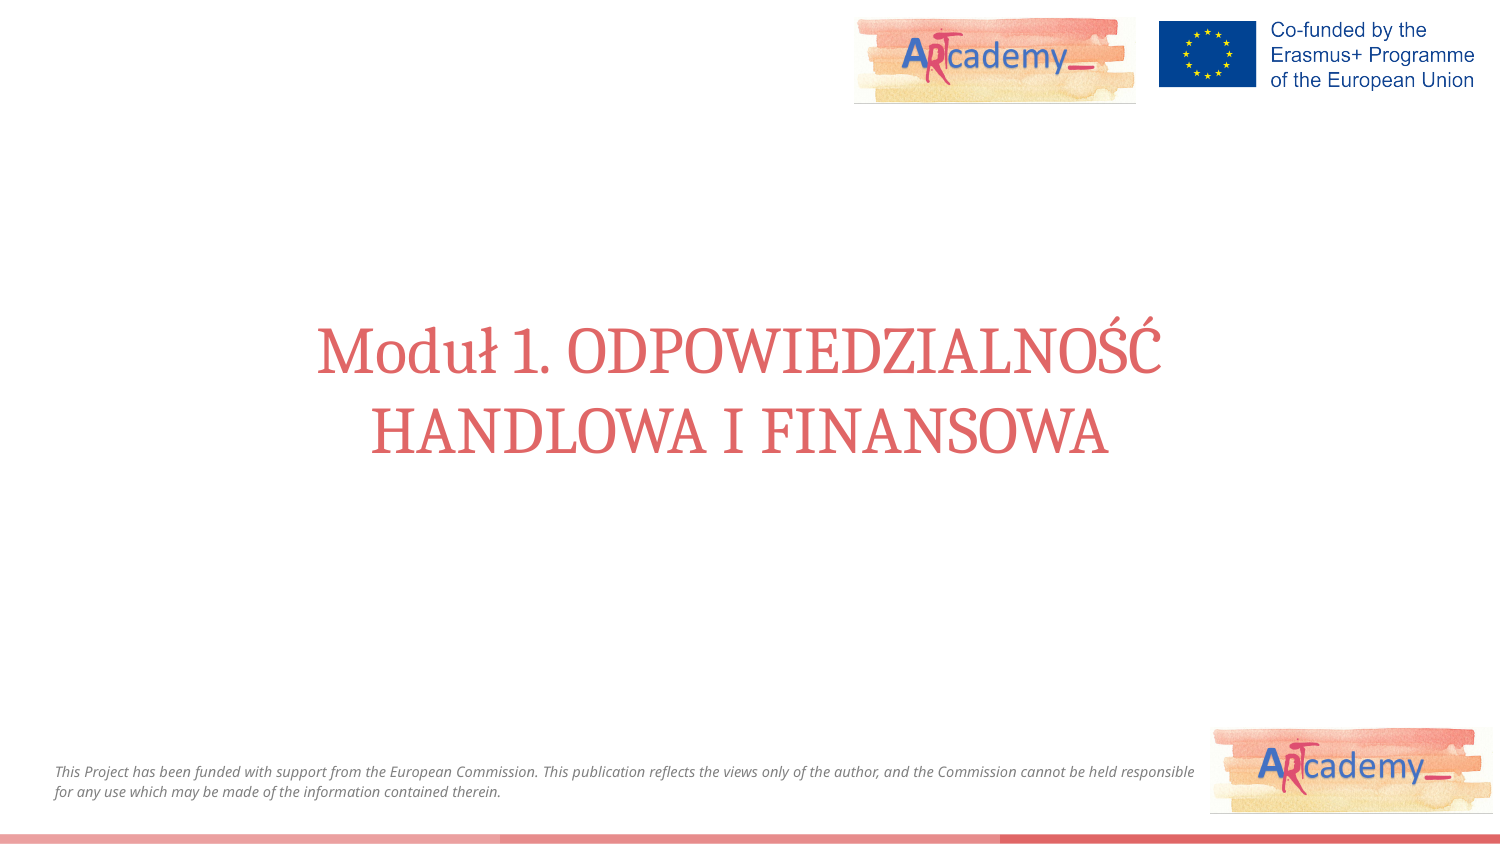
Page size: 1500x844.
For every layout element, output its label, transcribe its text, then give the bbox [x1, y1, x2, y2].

text_box This Project has been funded with support from the European Commission. This publication reflects the views only of the author, and the Commission cannot be held responsible for any use which may be made of the information contained therein. [39, 754, 1205, 799]
picture [854, 0, 1137, 134]
picture [1158, 21, 1474, 91]
title Moduł 1. ODPOWIEDZIALNOŚĆ HANDLOWA I FINANSOWA [146, 292, 1334, 553]
picture [1210, 709, 1493, 844]
